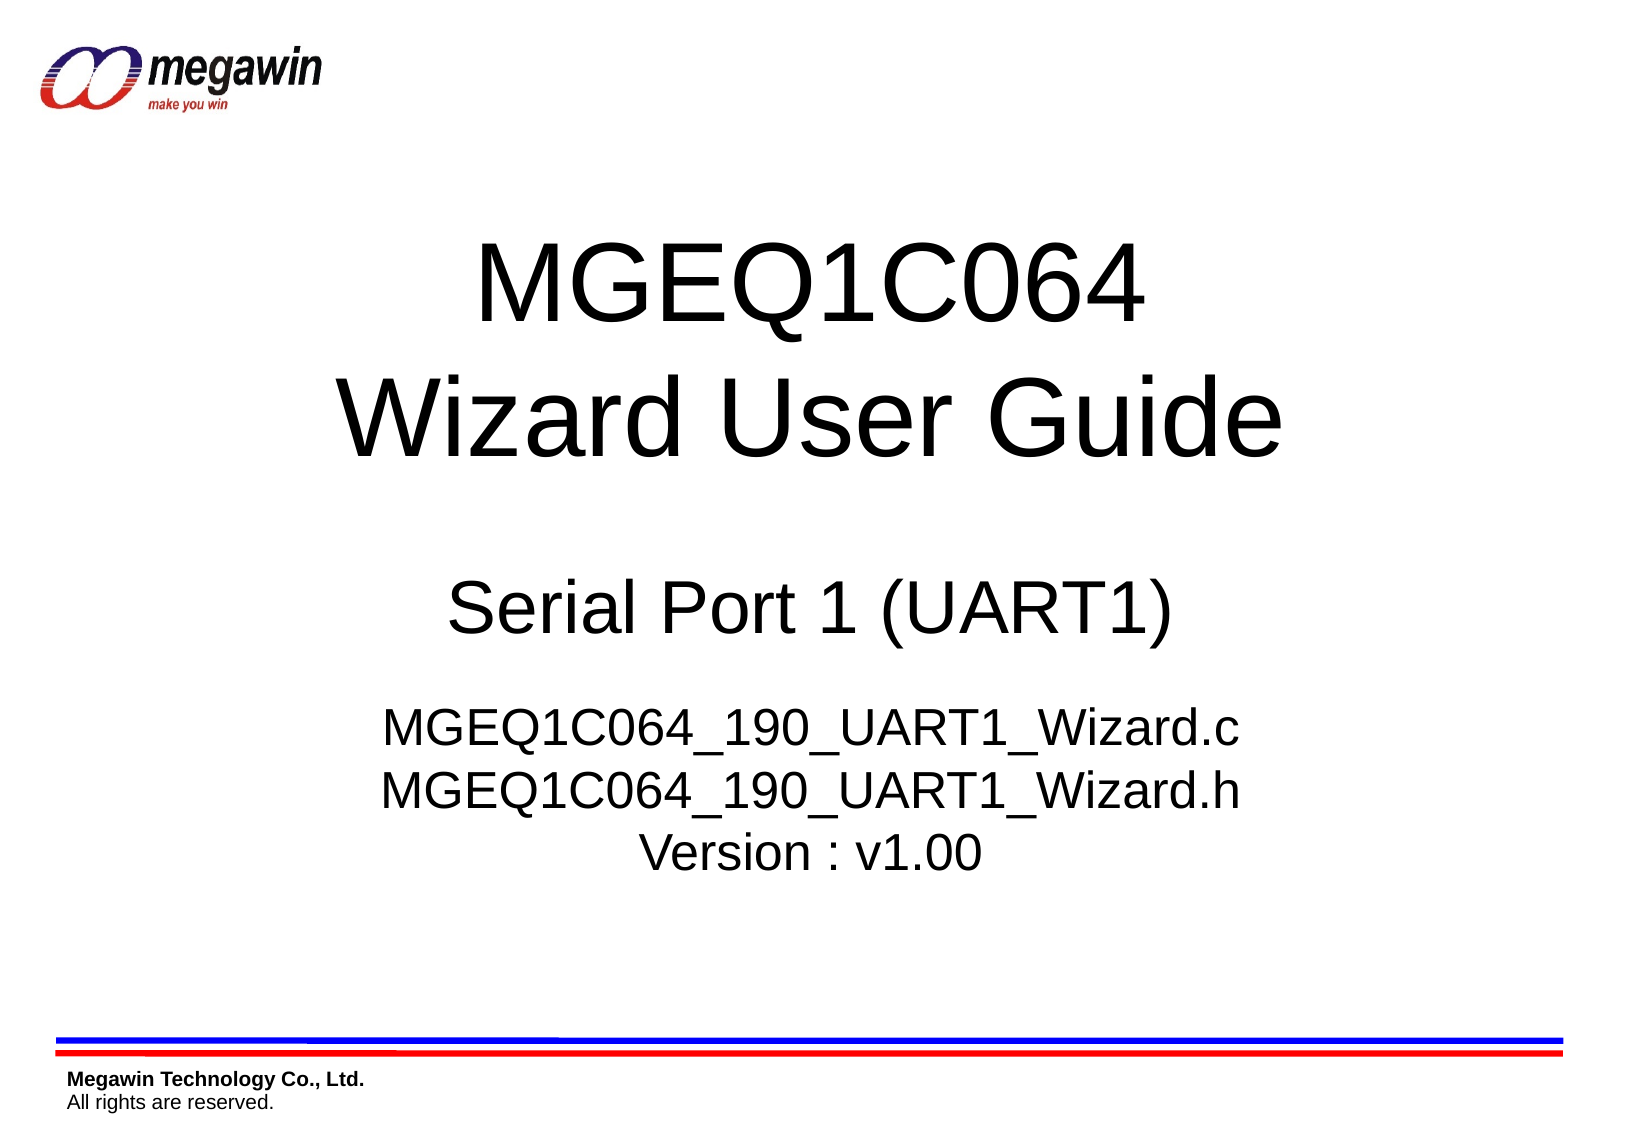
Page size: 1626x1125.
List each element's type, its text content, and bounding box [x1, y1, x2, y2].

picture [33, 36, 328, 119]
text_box MGEQ1C064 Wizard User Guide Serial Port 1 (UART1) MGEQ1C064_190_UART1_Wizard.c MGEQ1C064_190_UART1_Wizard.h Version : v1.00 [46, 201, 1575, 889]
